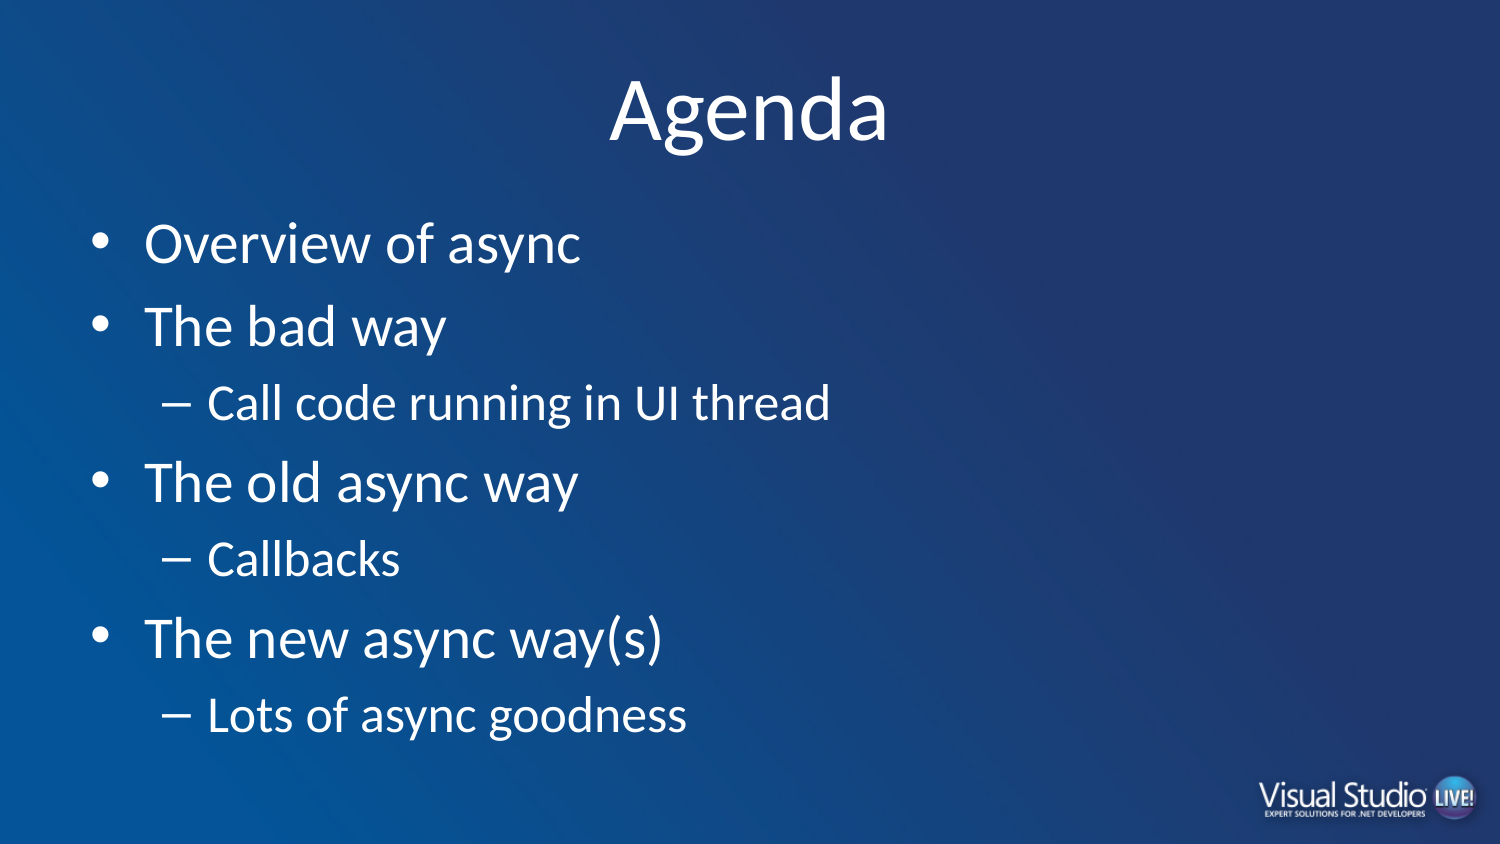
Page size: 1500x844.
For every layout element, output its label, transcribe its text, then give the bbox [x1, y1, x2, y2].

list Overview of async The bad way Call code running in UI thread The old async way Callbacks The new async way(s) Lots of async goodness [75, 196, 1425, 754]
picture [0, 0, 1500, 844]
title Agenda [75, 33, 1425, 175]
